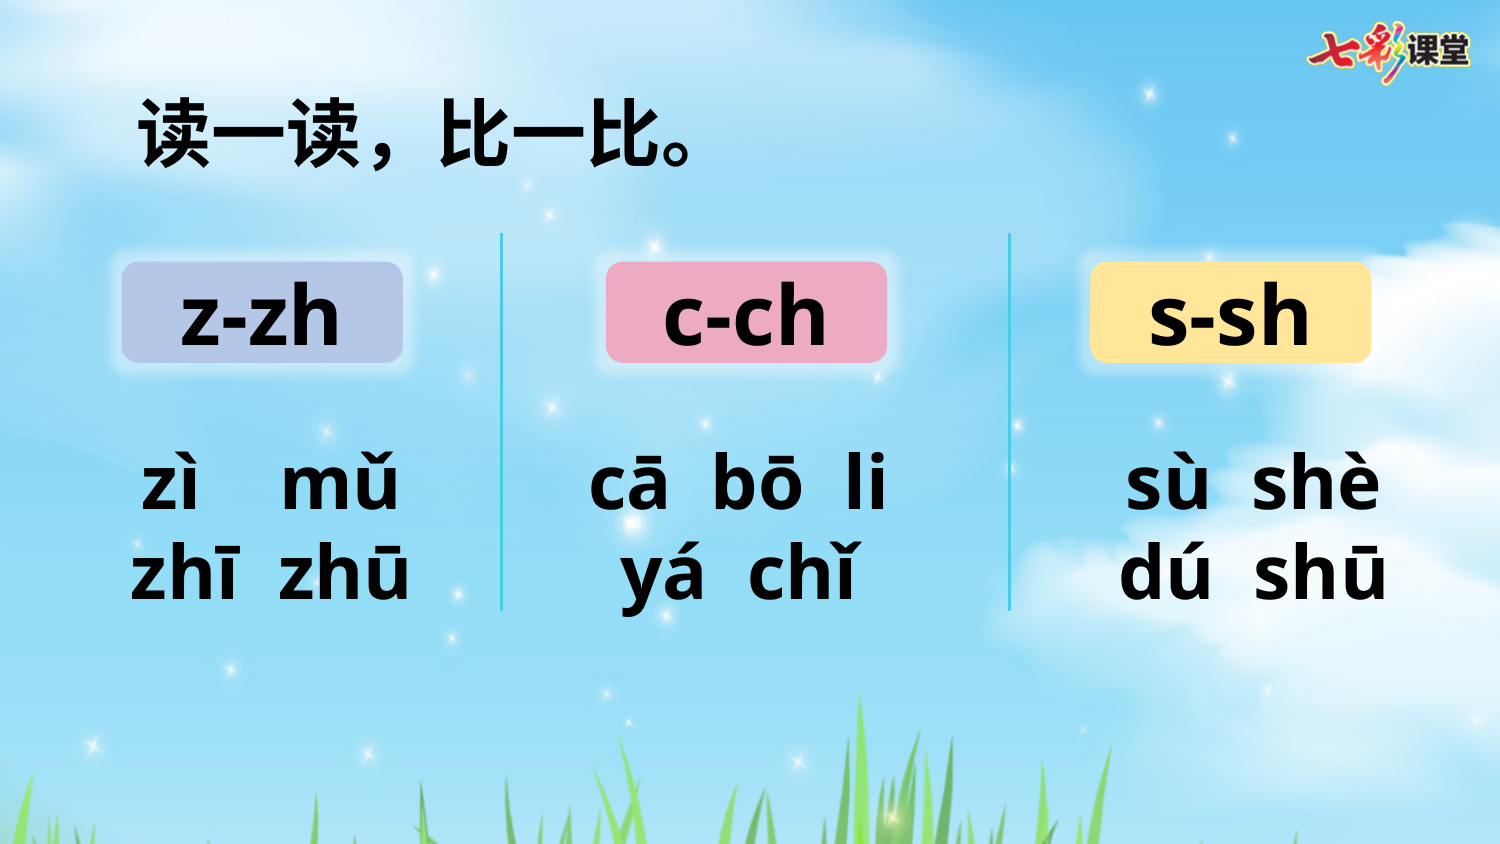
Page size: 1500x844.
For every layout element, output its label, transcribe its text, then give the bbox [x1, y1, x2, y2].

text_box zì mǔ zhī zhū [91, 426, 453, 622]
text_box cā bō li yá chǐ [475, 426, 1003, 622]
text_box s-sh [1089, 260, 1373, 364]
text_box z-zh [120, 260, 404, 364]
text_box c-ch [604, 260, 889, 364]
text_box 读一读，比一比。 [121, 79, 752, 185]
text_box sù shè dú shū [1025, 426, 1483, 622]
picture [0, 0, 1500, 844]
